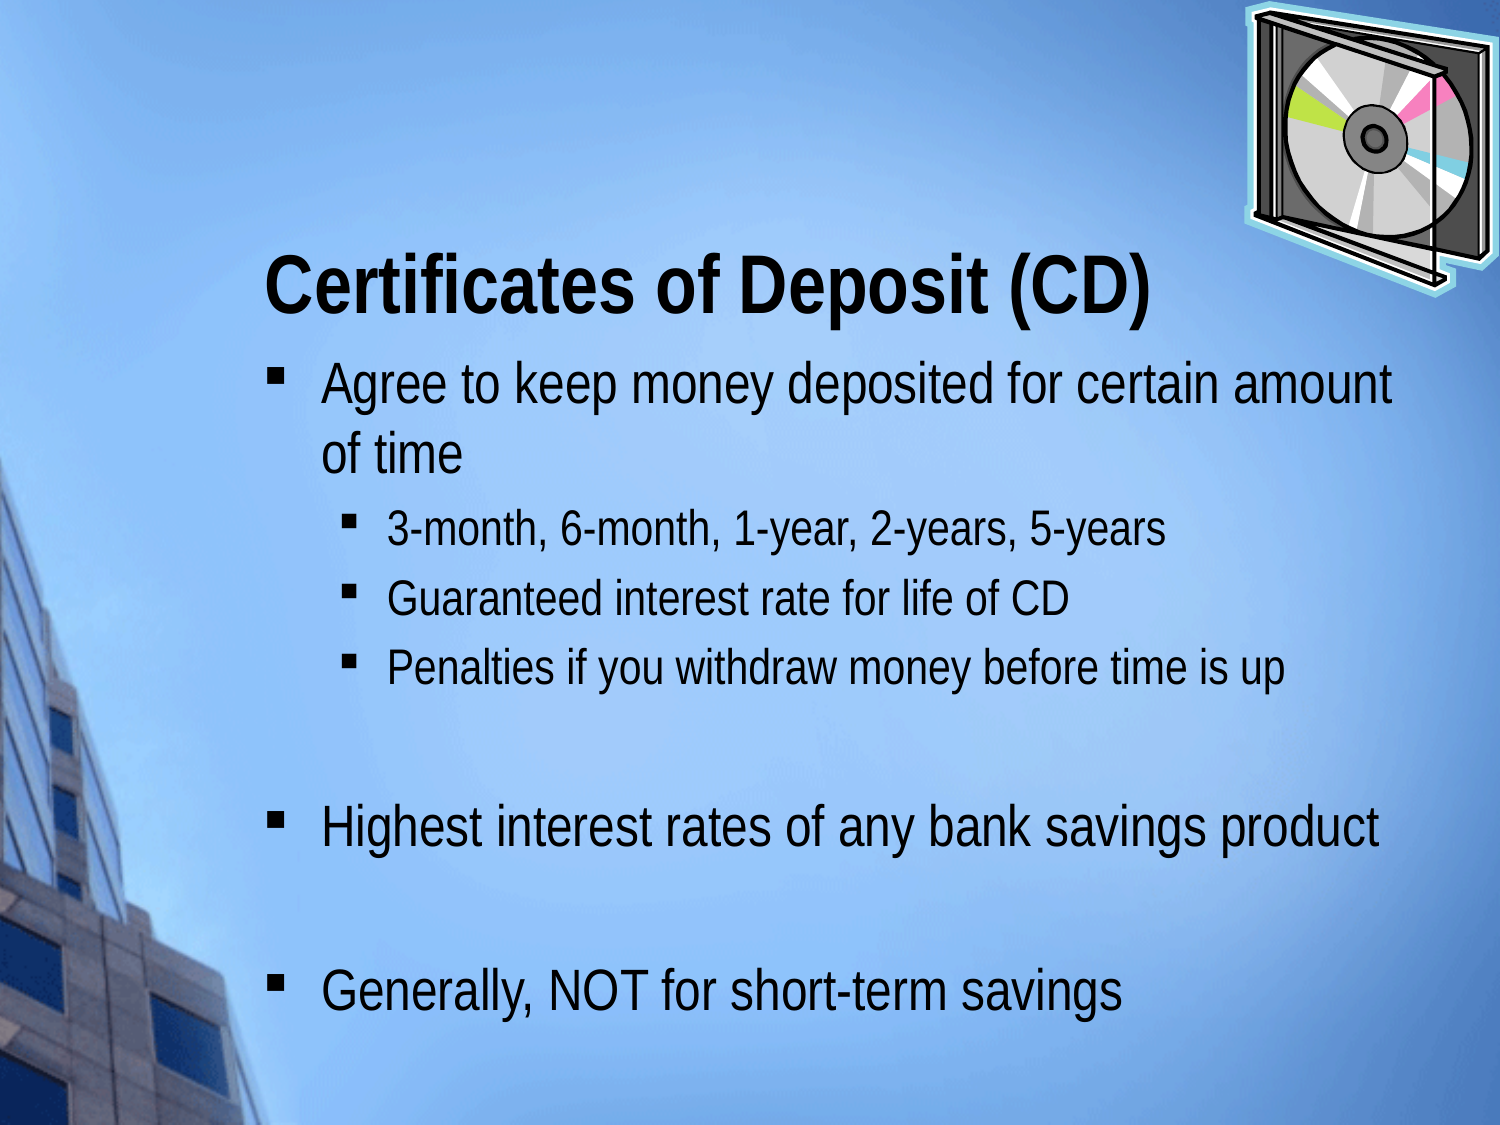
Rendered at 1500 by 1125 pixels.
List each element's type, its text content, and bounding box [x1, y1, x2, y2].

list Agree to keep money deposited for certain amount of time 3-month, 6-month, 1-year, 2-years, 5-years Guaranteed interest rate for life of CD Penalties if you withdraw money before time is up Highest interest rates of any bank savings product Generally, NOT for short-term savings [249, 337, 1413, 913]
picture [0, 0, 1500, 1125]
title Certificates of Deposit (CD) [249, 112, 1413, 337]
